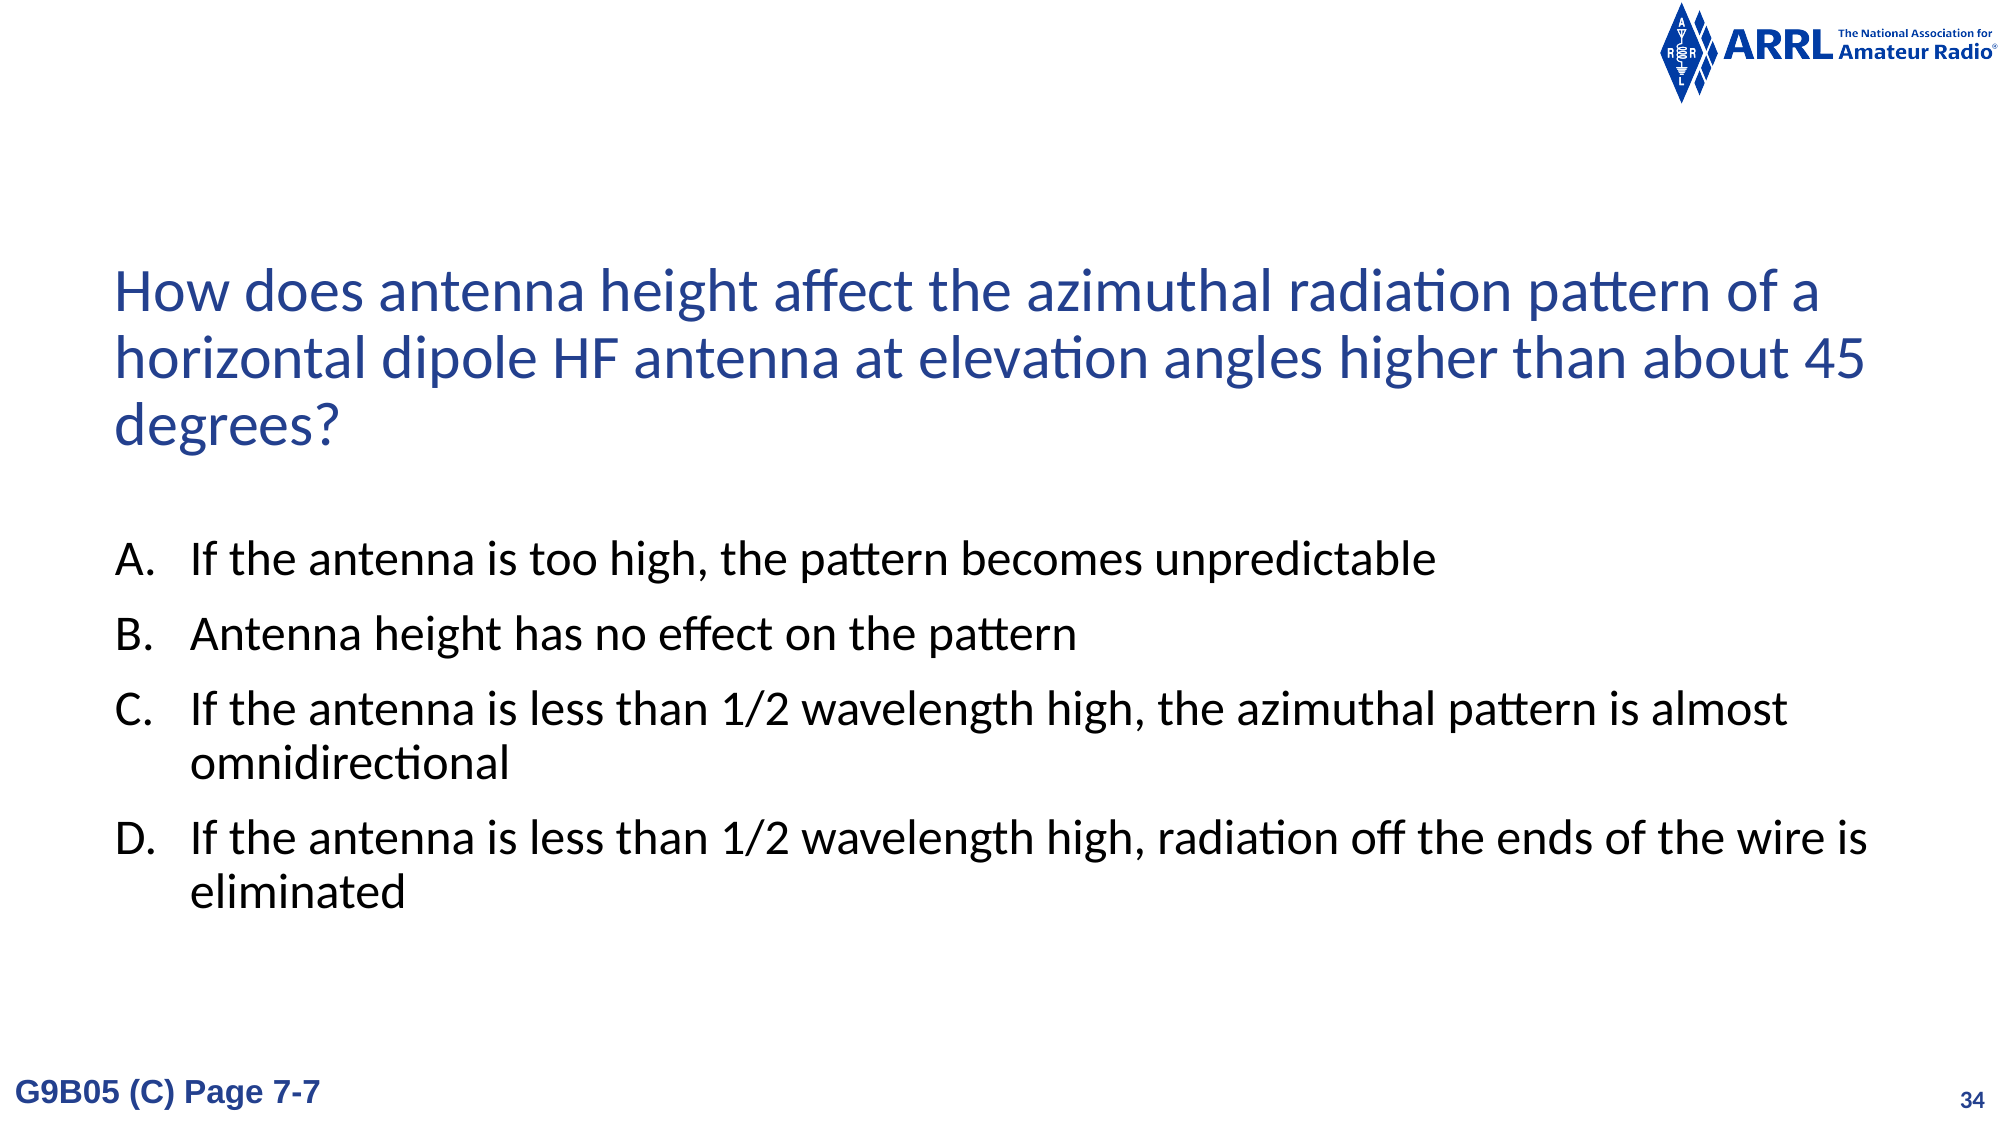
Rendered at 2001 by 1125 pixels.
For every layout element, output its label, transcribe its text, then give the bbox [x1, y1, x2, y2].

text_box G9B05 (C) Page 7-7 [0, 1062, 1313, 1118]
title How does antenna height affect the azimuthal radiation pattern of a horizontal dipole HF antenna at elevation angles higher than about 45 degrees? [99, 249, 1900, 468]
picture [1658, 0, 1999, 106]
list If the antenna is too high, the pattern becomes unpredictable Antenna height has no effect on the pattern If the antenna is less than 1/2 wavelength high, the azimuthal pattern is almost omnidirectional If the antenna is less than 1/2 wavelength high, radiation off the ends of the wire is eliminated [99, 525, 1900, 1005]
text_box 34 [1875, 1076, 2000, 1121]
